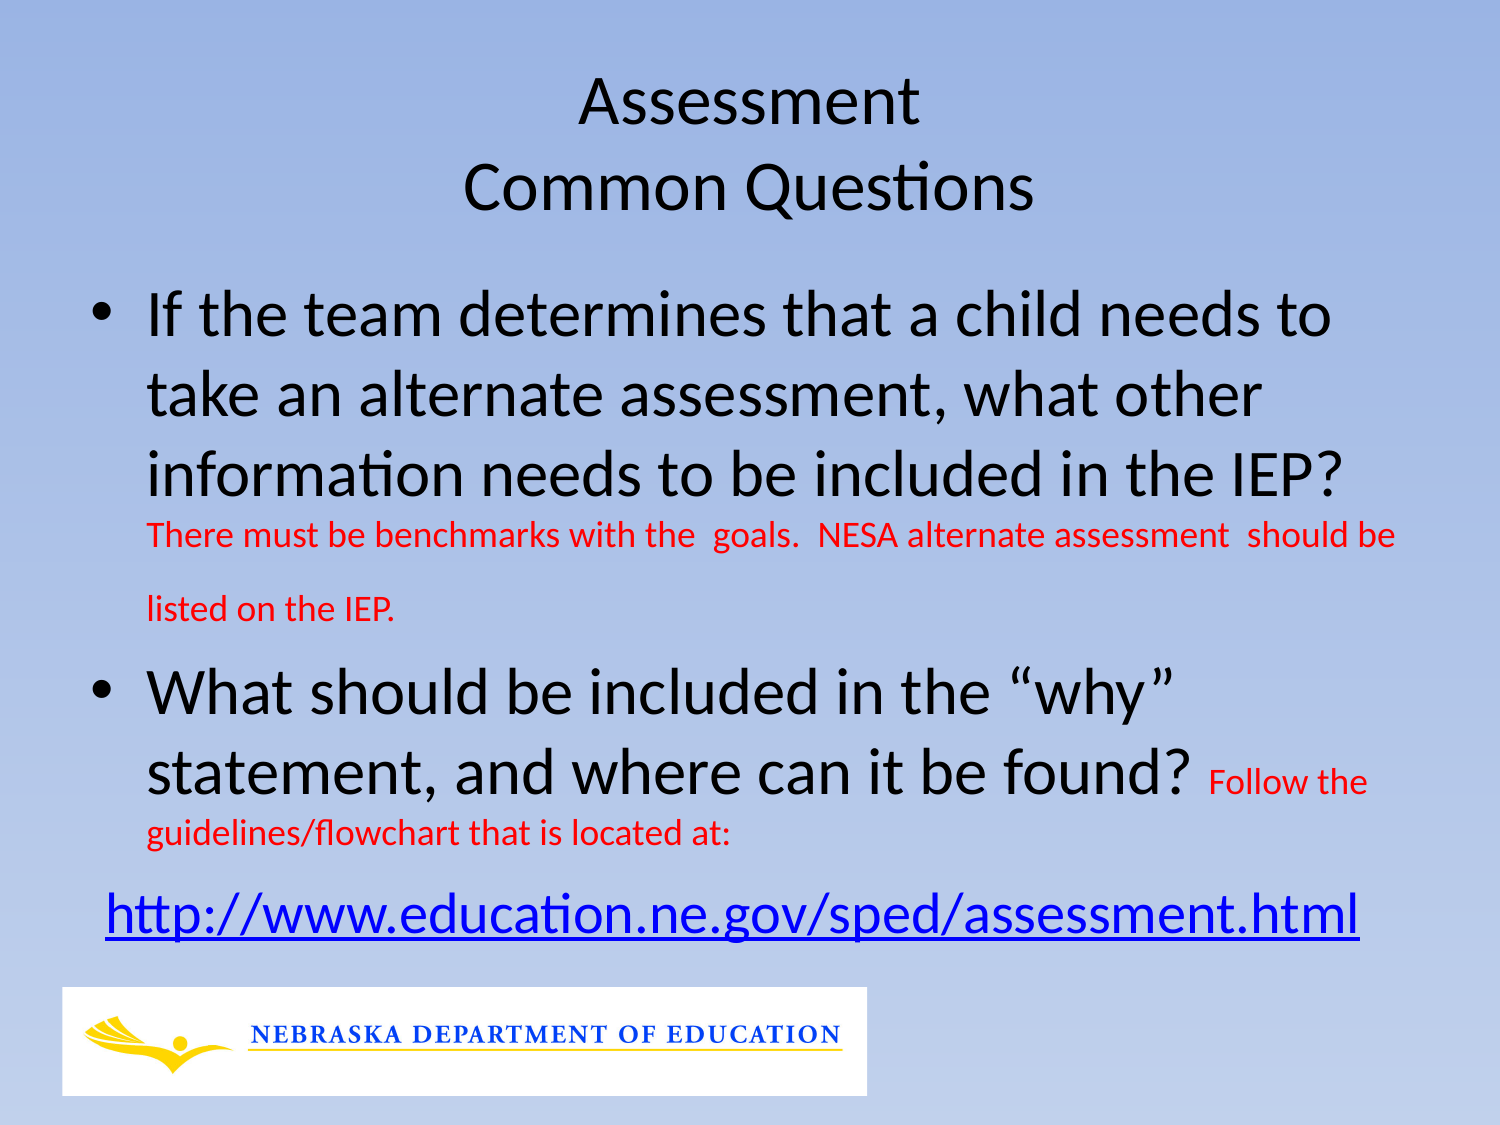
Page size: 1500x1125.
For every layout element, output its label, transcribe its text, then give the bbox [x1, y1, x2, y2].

picture [62, 987, 868, 1096]
title Assessment Common Questions [75, 45, 1425, 233]
list If the team determines that a child needs to take an alternate assessment, what other information needs to be included in the IEP? There must be benchmarks with the goals. NESA alternate assessment should be listed on the IEP. What should be included in the “why” statement, and where can it be found? Follow the guidelines/flowchart that is located at: http://www.education.ne.gov/sped/assessment.html [75, 262, 1425, 1005]
